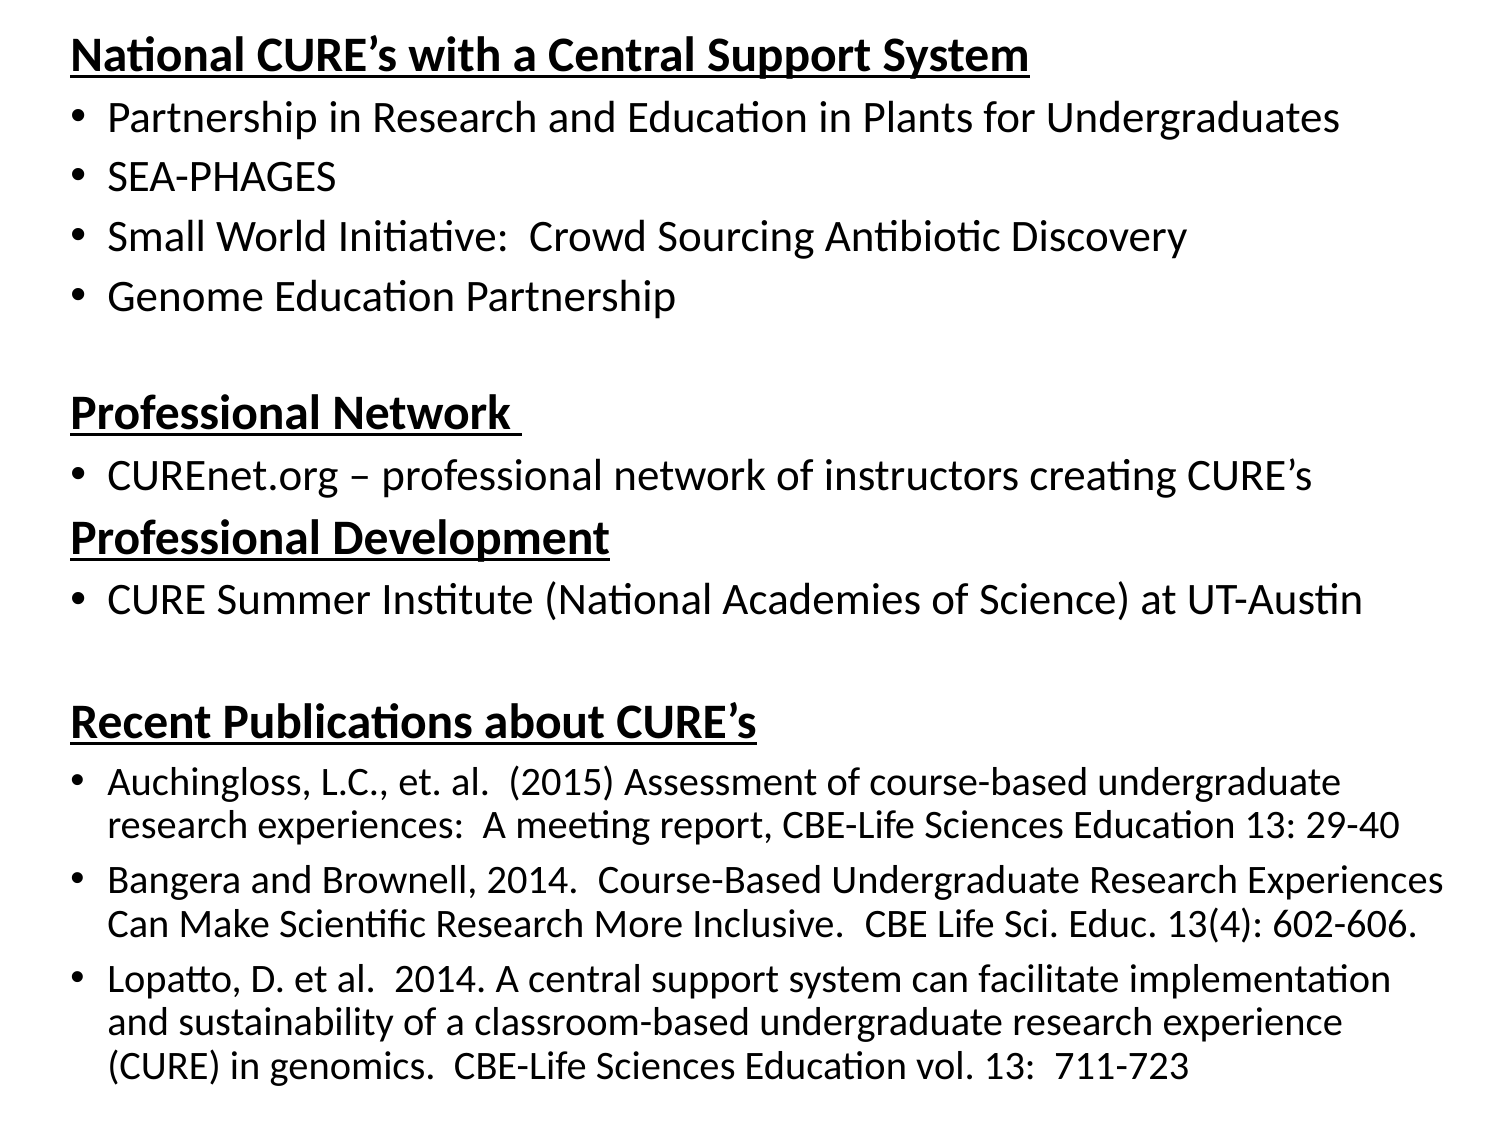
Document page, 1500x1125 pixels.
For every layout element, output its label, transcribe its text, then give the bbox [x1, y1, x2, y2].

list National CURE’s with a Central Support System Partnership in Research and Education in Plants for Undergraduates SEA-PHAGES Small World Initiative: Crowd Sourcing Antibiotic Discovery Genome Education Partnership Professional Network CUREnet.org – professional network of instructors creating CURE’s Professional Development CURE Summer Institute (National Academies of Science) at UT-Austin Recent Publications about CURE’s Auchingloss, L.C., et. al. (2015) Assessment of course-based undergraduate research experiences: A meeting report, CBE-Life Sciences Education 13: 29-40 Bangera and Brownell, 2014. Course-Based Undergraduate Research Experiences Can Make Scientific Research More Inclusive. CBE Life Sci. Educ. 13(4): 602-606. Lopatto, D. et al. 2014. A central support system can facilitate implementation and sustainability of a classroom-based undergraduate research experience (CURE) in genomics. CBE-Life Sciences Education vol. 13: 711-723 [55, 21, 1476, 1125]
